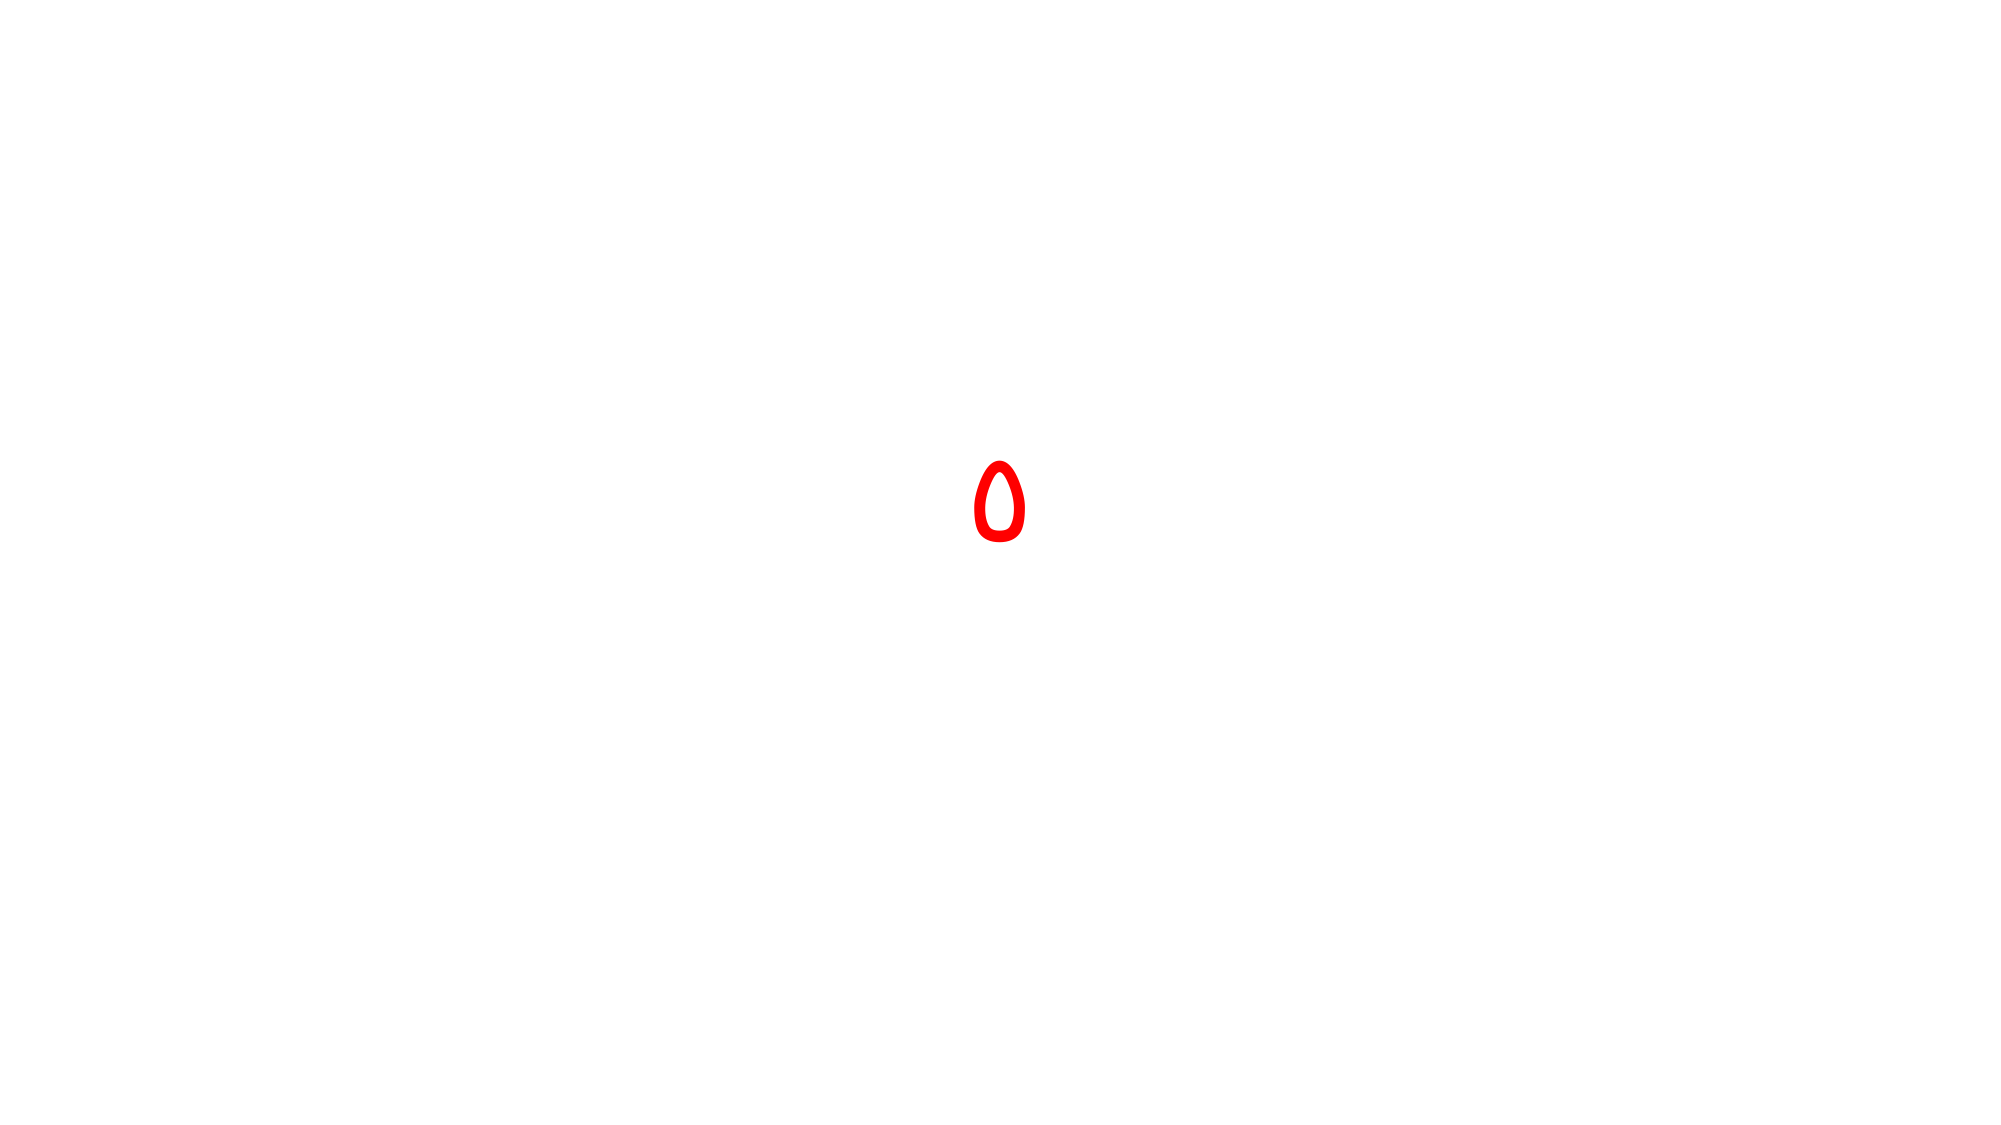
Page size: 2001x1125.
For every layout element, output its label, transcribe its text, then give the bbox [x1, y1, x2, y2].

title ٥ [249, 184, 1750, 576]
